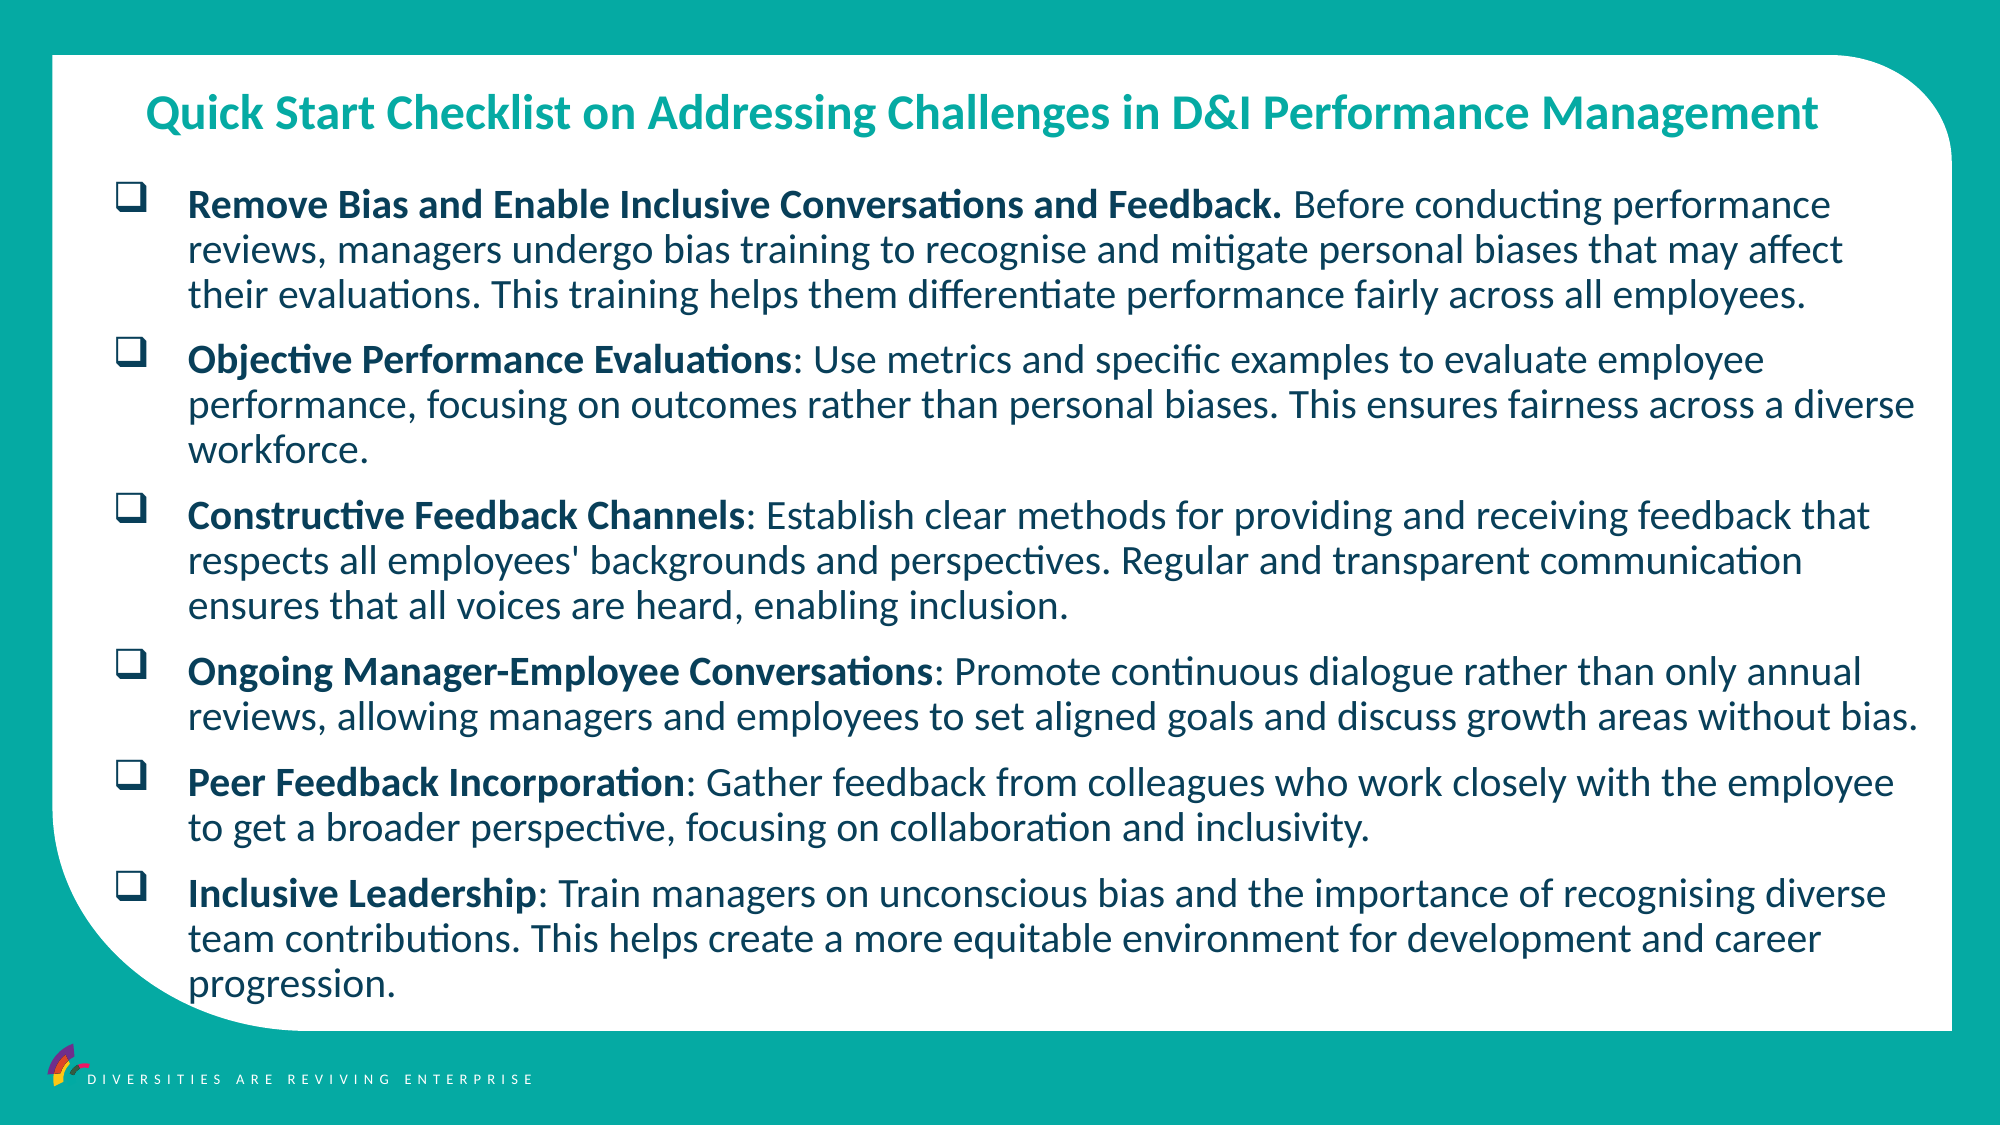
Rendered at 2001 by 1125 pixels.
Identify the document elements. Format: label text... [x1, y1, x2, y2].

list Quick Start Checklist on Addressing Challenges in D&I Performance Management [130, 78, 1869, 211]
list Remove Bias and Enable Inclusive Conversations and Feedback. Before conducting performance reviews, managers undergo bias training to recognise and mitigate personal biases that may affect their evaluations. This training helps them differentiate performance fairly across all employees. Objective Performance Evaluations: Use metrics and specific examples to evaluate employee performance, focusing on outcomes rather than personal biases. This ensures fairness across a diverse workforce. Constructive Feedback Channels: Establish clear methods for providing and receiving feedback that respects all employees' backgrounds and perspectives. Regular and transparent communication ensures that all voices are heard, enabling inclusion. Ongoing Manager-Employee Conversations: Promote continuous dialogue rather than only annual reviews, allowing managers and employees to set aligned goals and discuss growth areas without bias. Peer Feedback Incorporation: Gather feedback from colleagues who work closely with the employee to get a broader perspective, focusing on collaboration and inclusivity. Inclusive Leadership: Train managers on unconscious bias and the importance of recognising diverse team contributions. This helps create a more equitable environment for development and career progression. [98, 174, 1938, 807]
